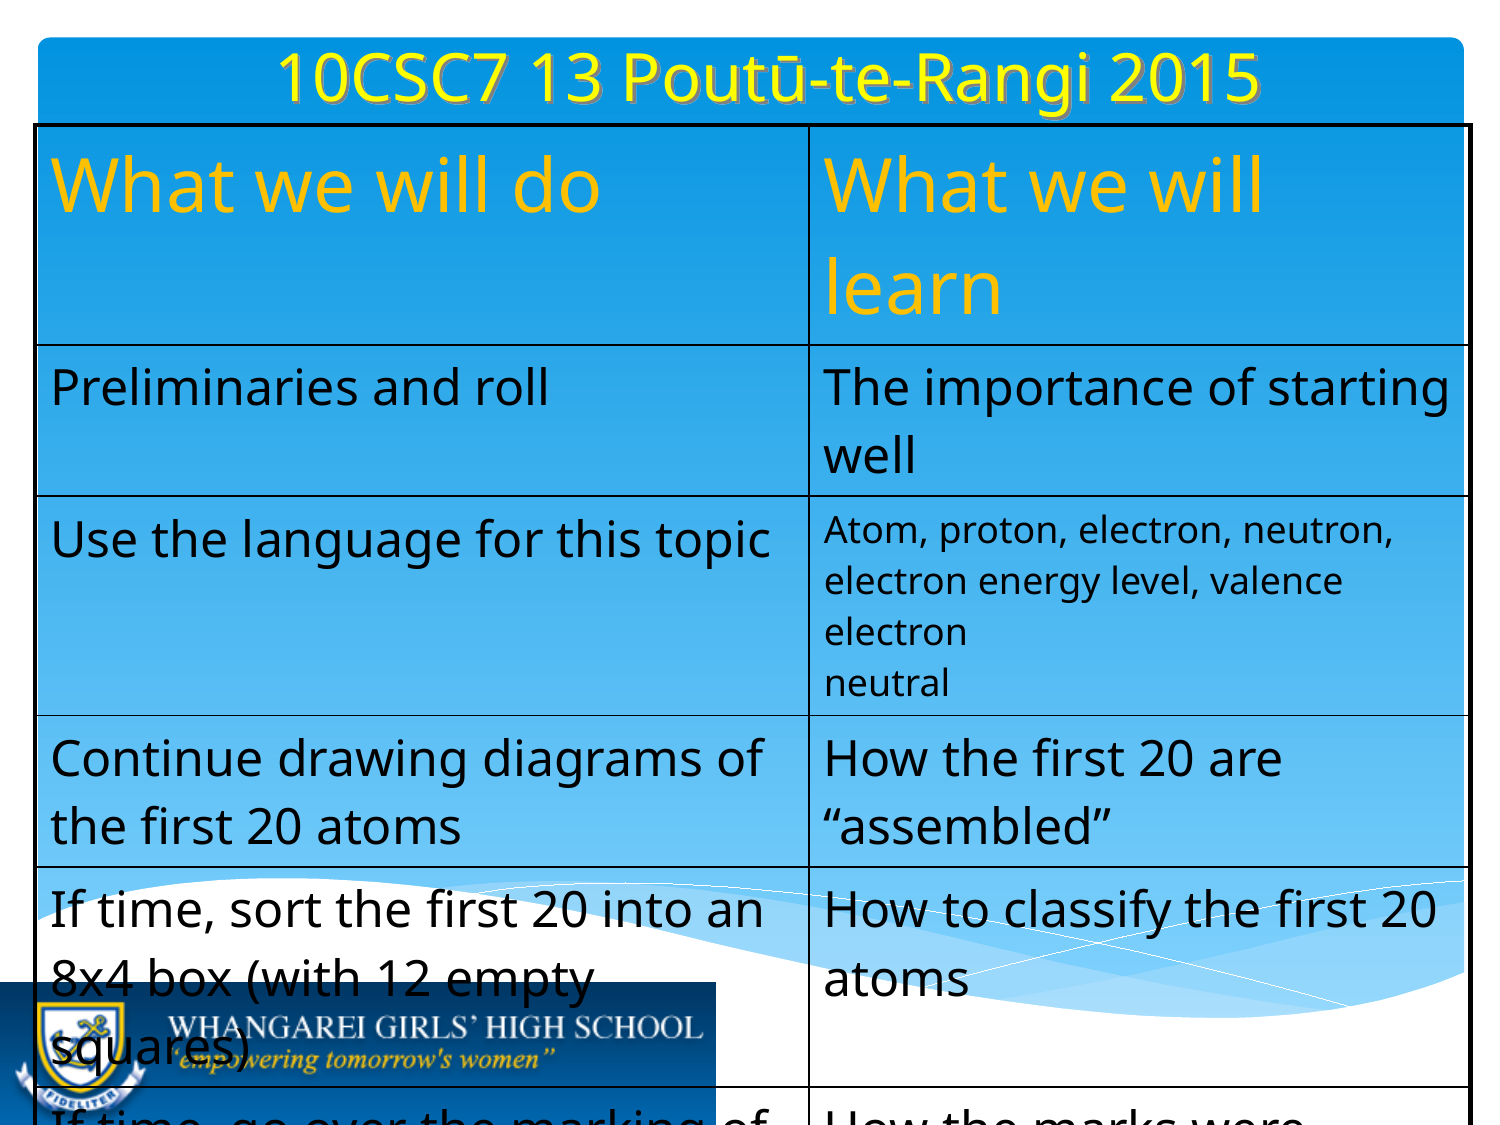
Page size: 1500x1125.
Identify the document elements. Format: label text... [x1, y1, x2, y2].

table_cell The importance of starting well [810, 346, 1468, 495]
table_cell How to classify the first 20 atoms [810, 868, 1468, 1086]
table_cell If time, sort the first 20 into an 8x4 box (with 12 empty squares) [37, 868, 808, 1086]
table_header What we will do [37, 127, 808, 344]
table_cell Atom, proton, electron, neutron, electron energy level, valence electron neutral [810, 497, 1468, 715]
table_cell If time, go over the marking of the test on genetics [721, 1088, 808, 1125]
table_cell Preliminaries and roll [37, 346, 808, 495]
table_cell How the first 20 are “assembled” [810, 716, 1468, 866]
table_header What we will learn [810, 127, 1468, 344]
table_cell How the marks were obtained. [810, 1088, 1468, 1125]
table_cell Continue drawing diagrams of the first 20 atoms [37, 716, 808, 866]
table_cell Use the language for this topic [37, 497, 808, 715]
text_box 10CSC7 13 Poutū-te-Rangi 2015 [162, 24, 1375, 123]
picture [0, 982, 716, 1125]
